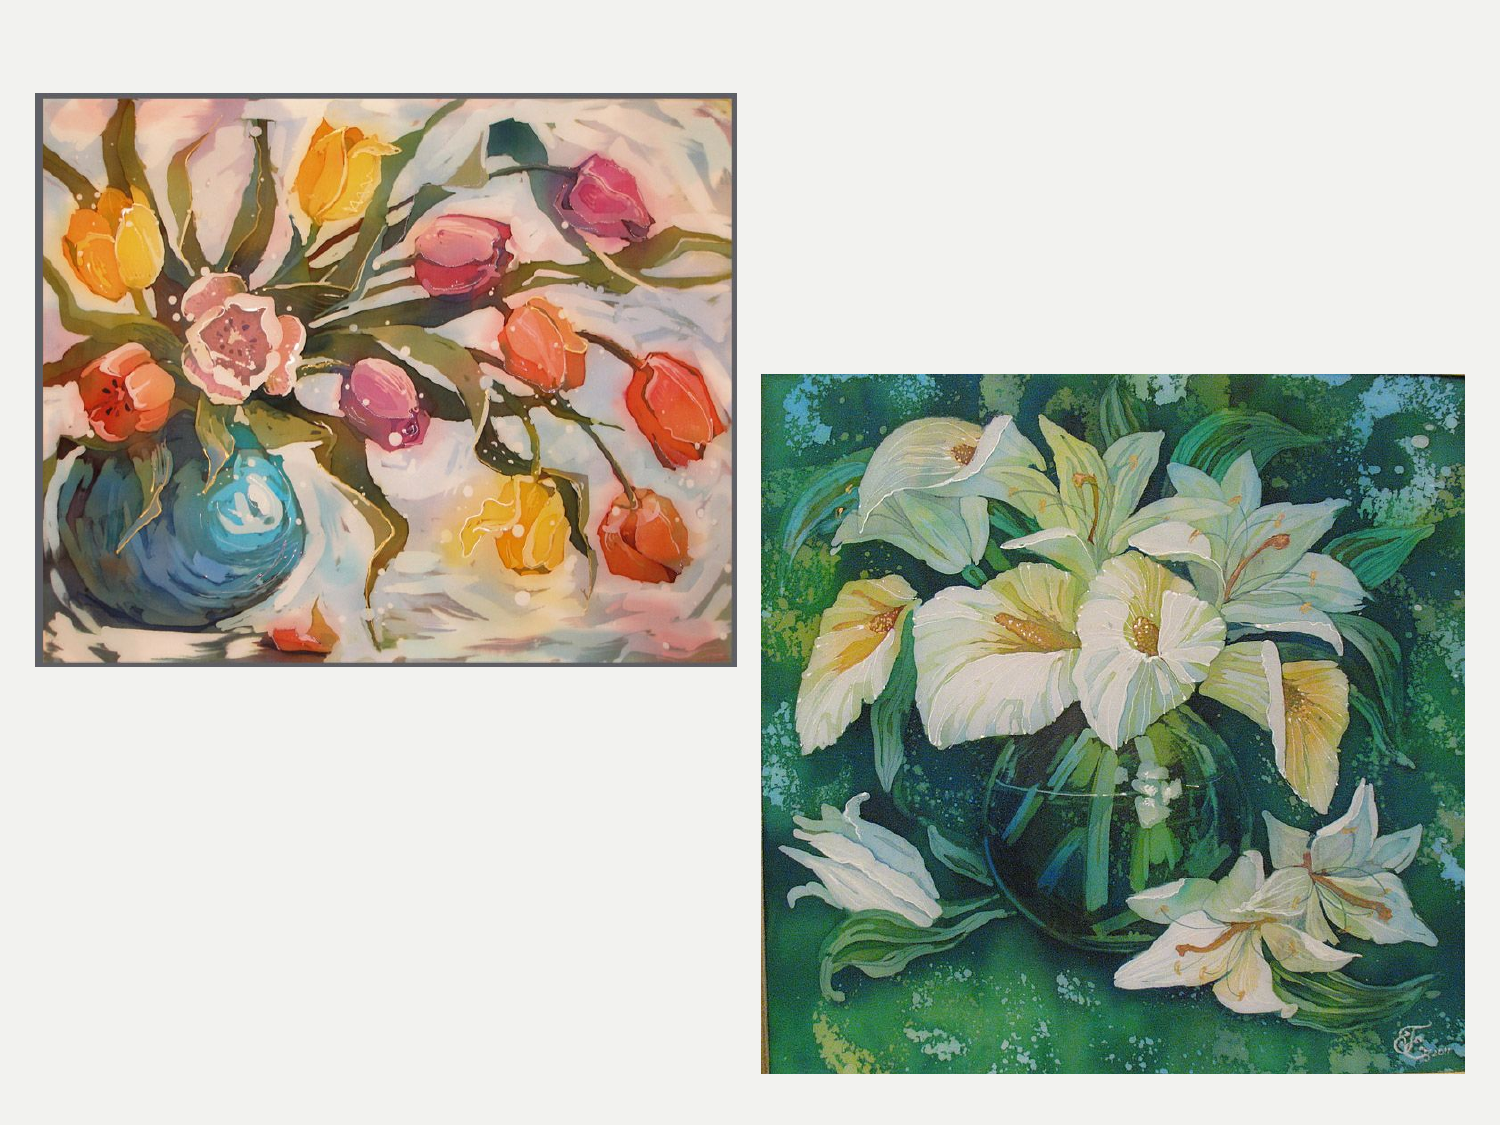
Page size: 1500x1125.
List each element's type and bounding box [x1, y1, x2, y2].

picture [34, 93, 737, 667]
picture [761, 374, 1465, 1074]
